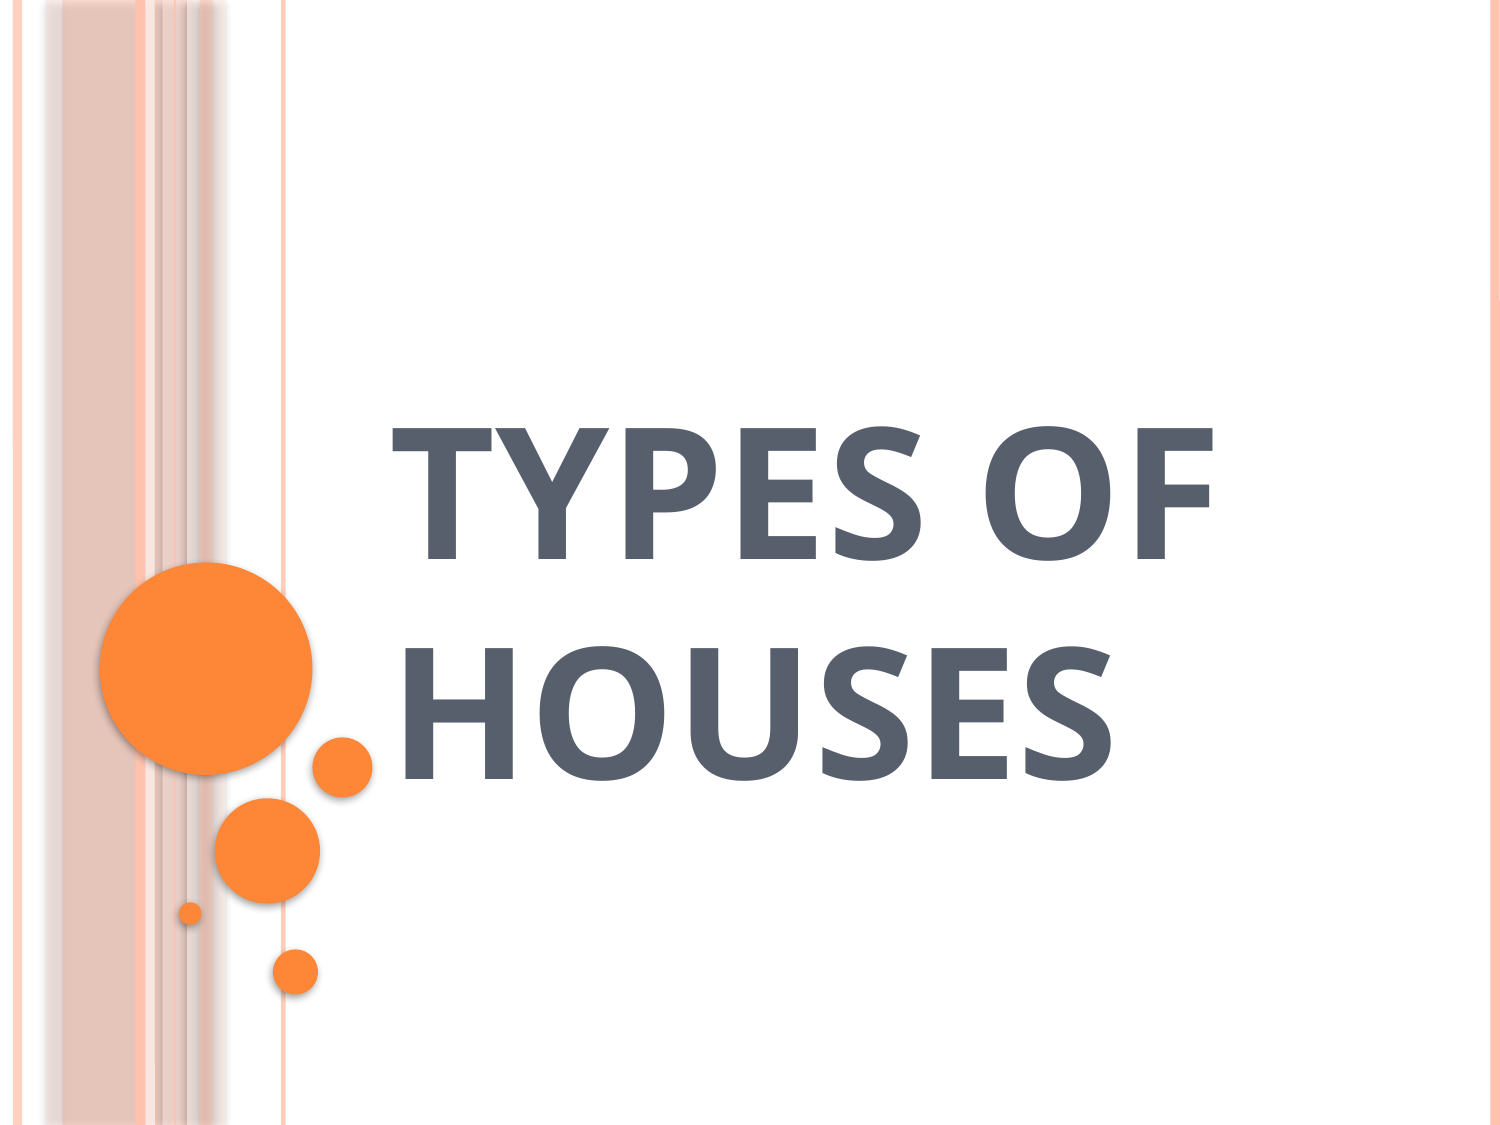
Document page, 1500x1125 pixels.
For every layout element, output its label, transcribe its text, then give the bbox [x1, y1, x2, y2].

title Types of houses [375, 512, 1388, 824]
